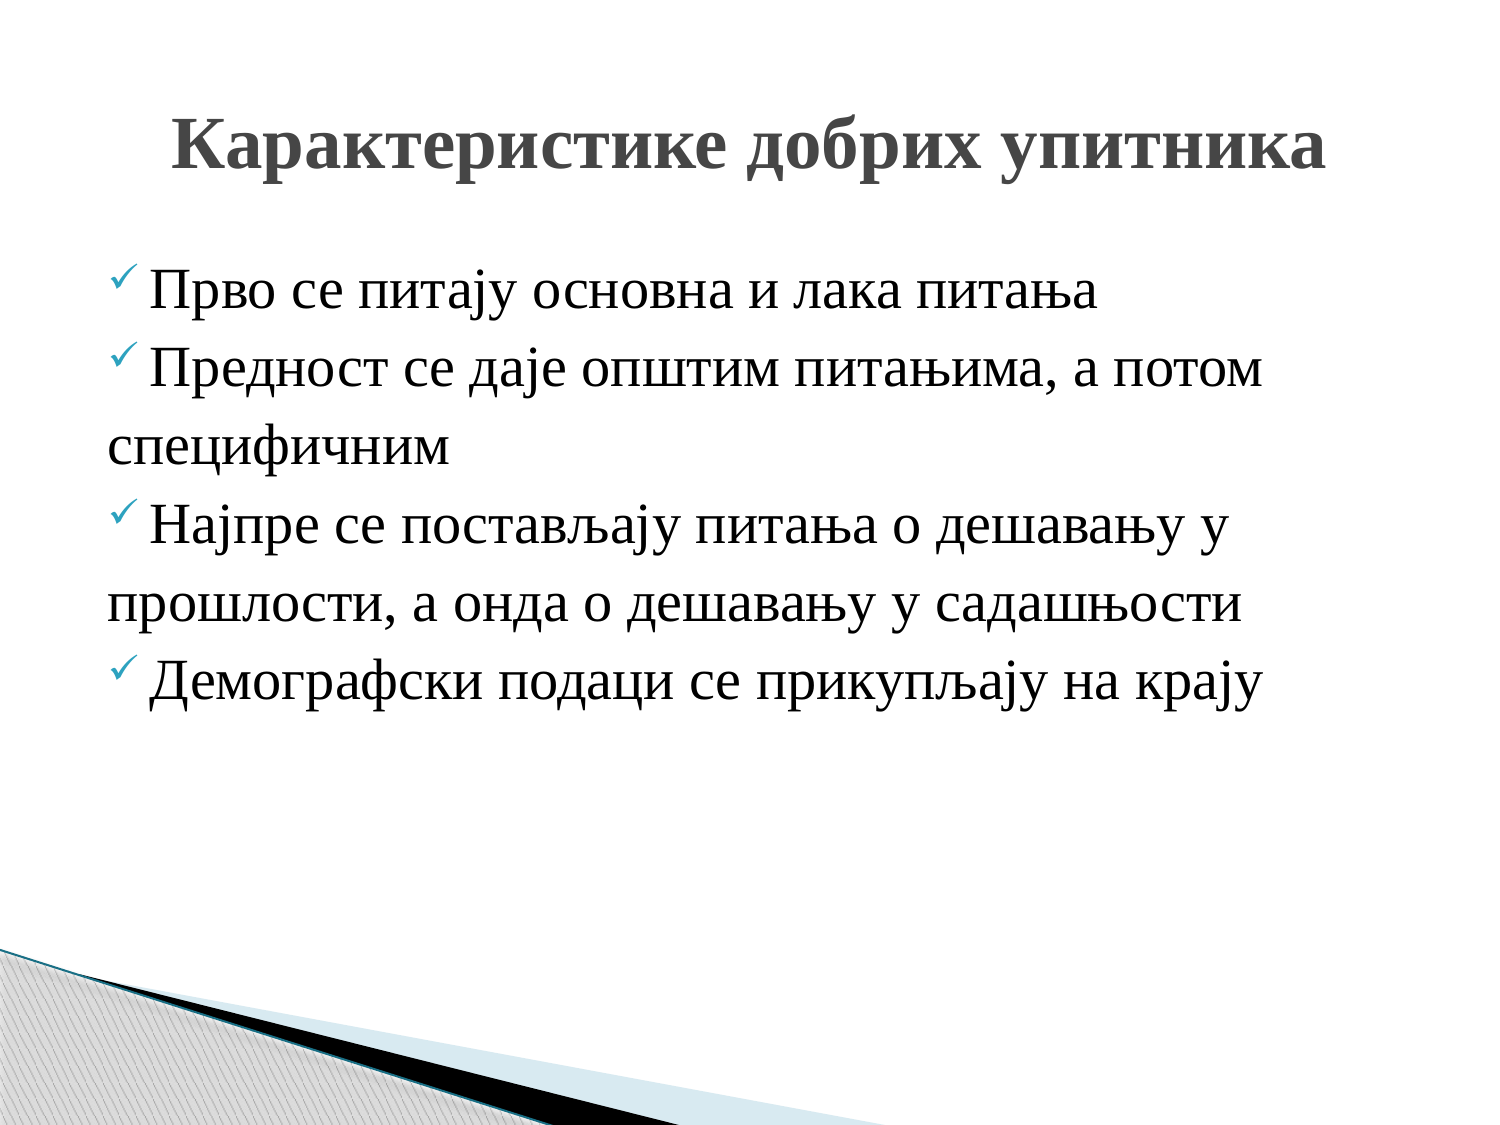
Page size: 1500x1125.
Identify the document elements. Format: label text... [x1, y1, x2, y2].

list Прво се питају основна и лака питања Предност се даје општим питањима, а потом специфичним Најпре се постављају питања о дешавању у прошлости, а онда о дешавању у садашњости Демографски подаци се прикупљају на крају [75, 243, 1425, 986]
title Карактеристике добрих упитника [75, 45, 1425, 233]
